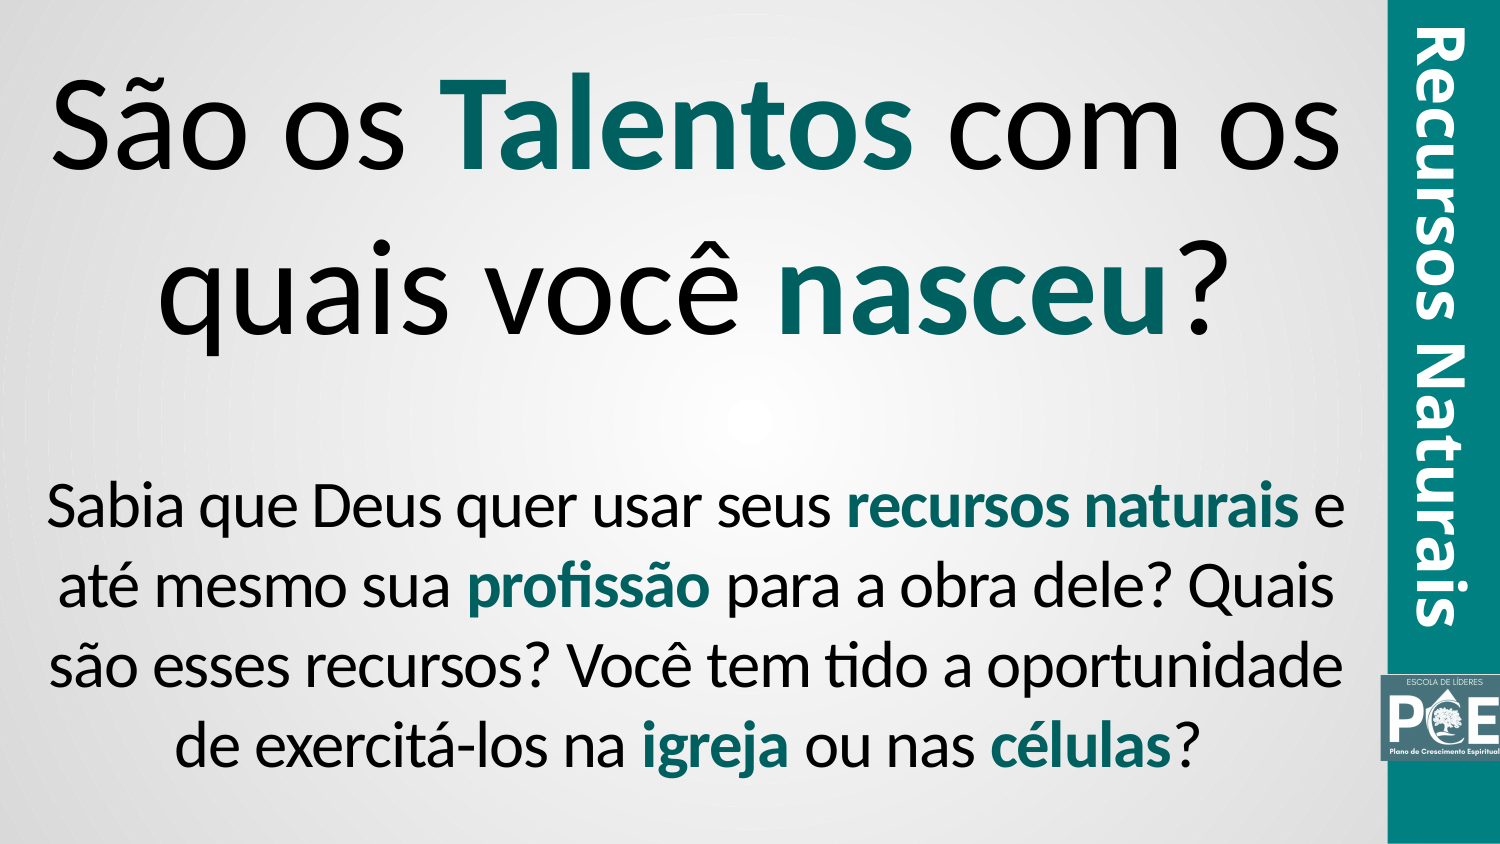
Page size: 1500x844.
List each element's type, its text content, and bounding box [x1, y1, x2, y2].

text_box Recursos Naturais [1397, 15, 1492, 743]
text_box Sabia que Deus quer usar seus recursos naturais e até mesmo sua profissão para a obra dele? Quais são esses recursos? Você tem tido a oportunidade de exercitá-los na igreja ou nas células? [34, 453, 1359, 789]
picture [1380, 674, 1500, 761]
text_box São os Talentos com os quais você nasceu? [34, 24, 1359, 370]
